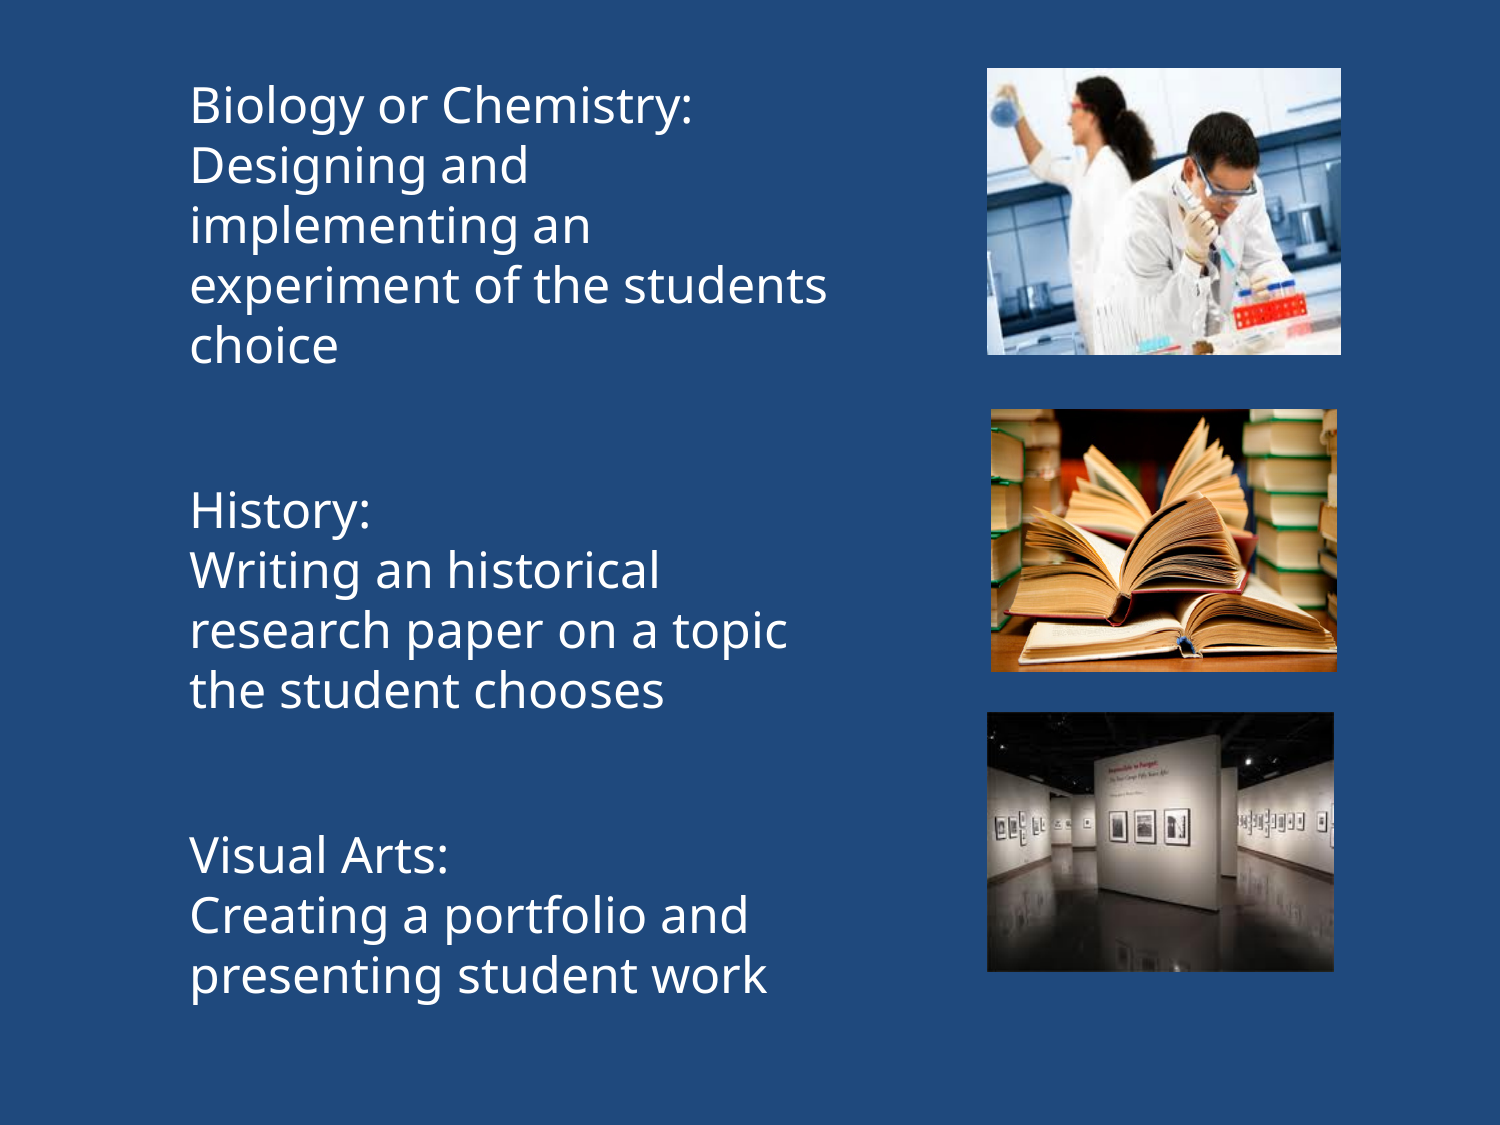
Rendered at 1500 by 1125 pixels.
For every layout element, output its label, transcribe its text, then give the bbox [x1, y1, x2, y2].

picture [990, 409, 1338, 672]
picture [987, 67, 1341, 356]
picture [987, 712, 1334, 972]
text_box Biology or Chemistry: Designing and implementing an experiment of the students choice History: Writing an historical research paper on a topic the student chooses Visual Arts: Creating a portfolio and presenting student work [174, 65, 888, 1091]
